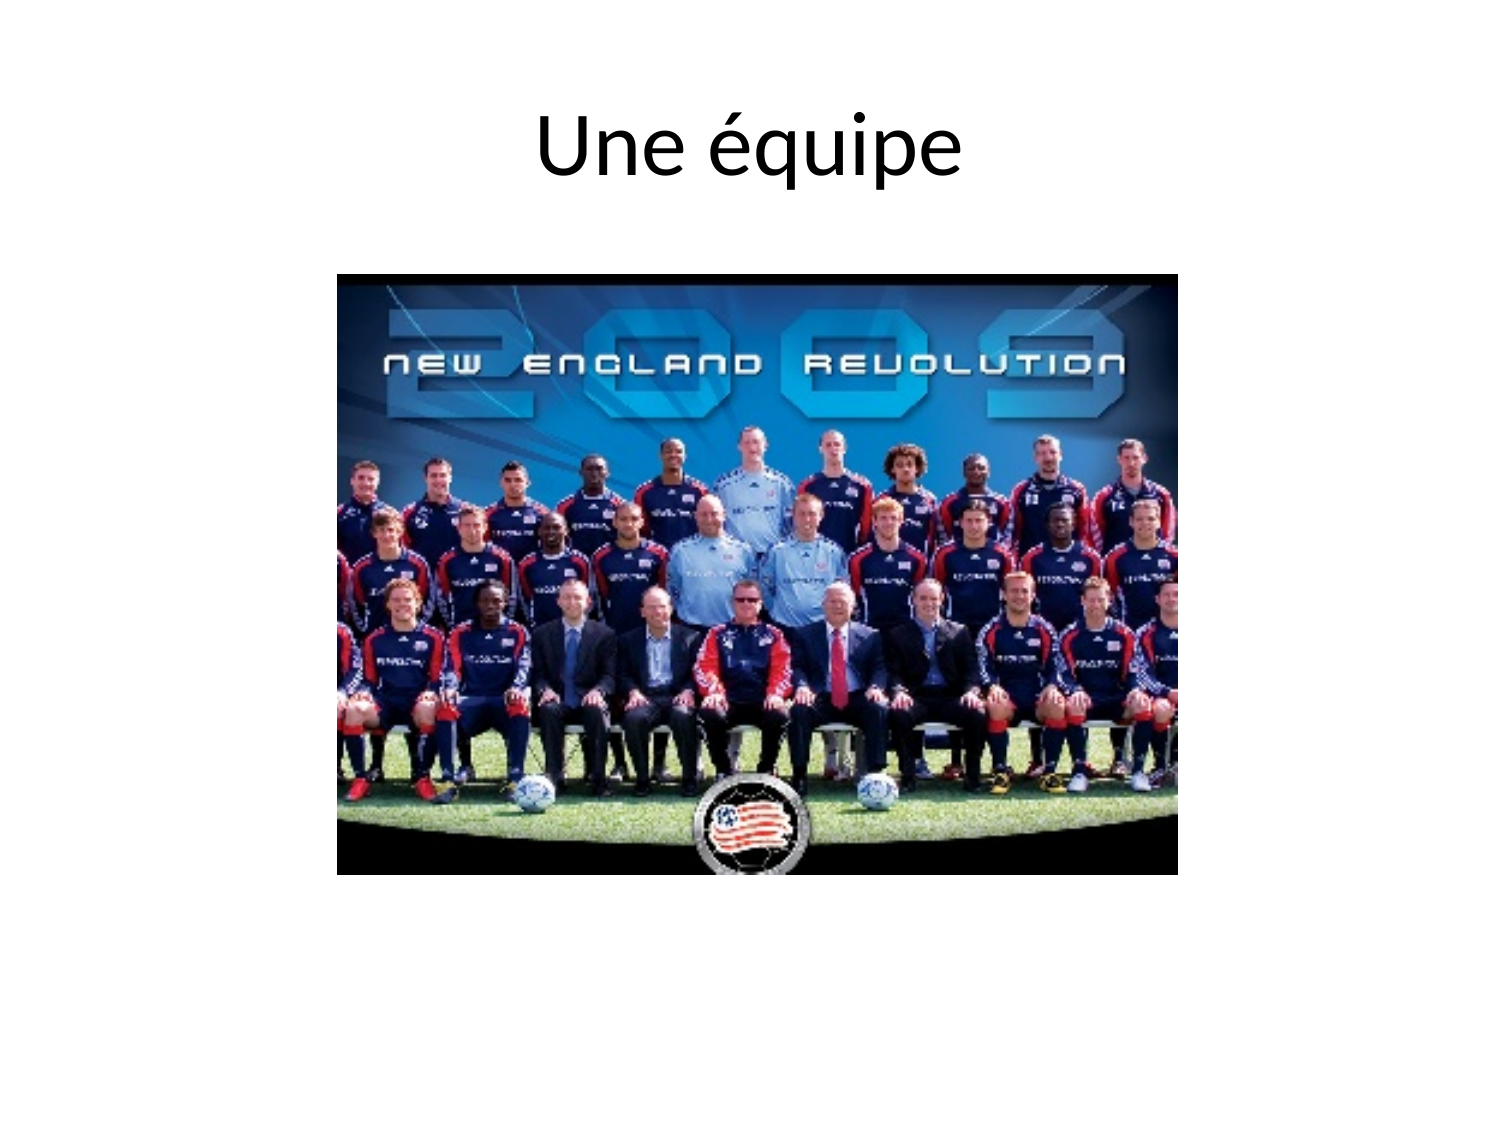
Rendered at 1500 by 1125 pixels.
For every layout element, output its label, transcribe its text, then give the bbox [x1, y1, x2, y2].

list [337, 274, 1178, 876]
title Une équipe [75, 45, 1425, 233]
